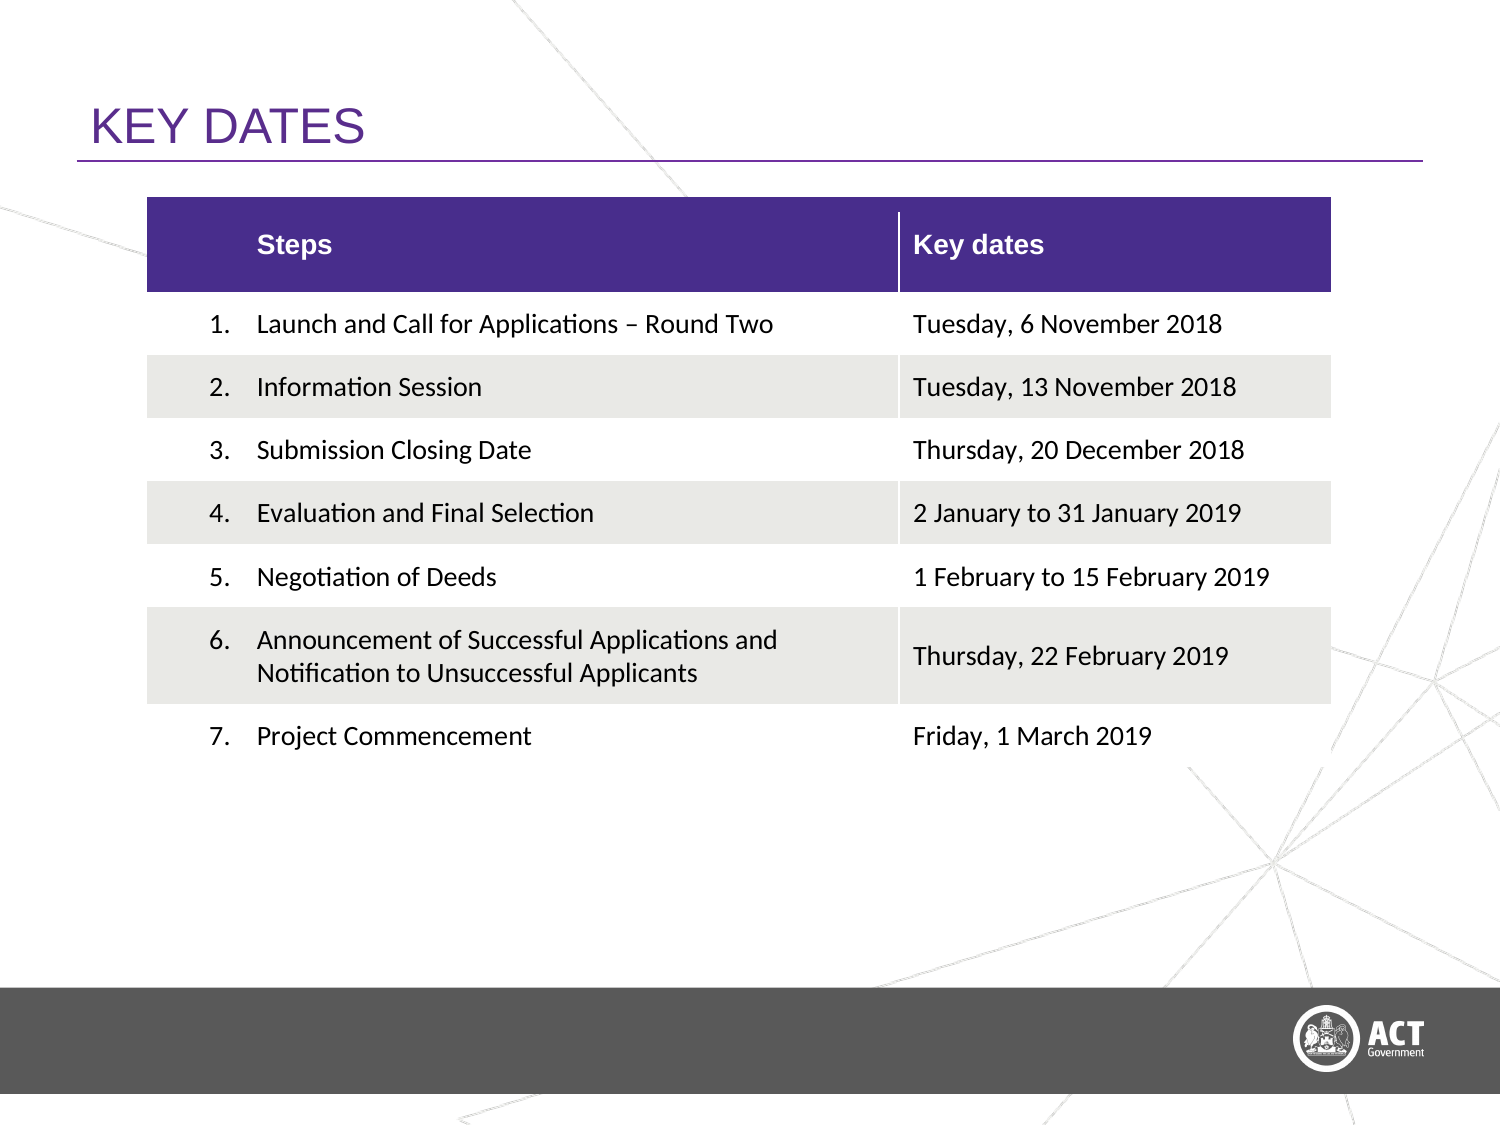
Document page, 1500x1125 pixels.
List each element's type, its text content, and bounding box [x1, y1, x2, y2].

picture [1293, 1005, 1424, 1072]
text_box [146, 196, 1354, 989]
picture [0, 0, 1500, 987]
title KEY DATES [75, 45, 1425, 161]
picture [0, 1094, 1500, 1125]
